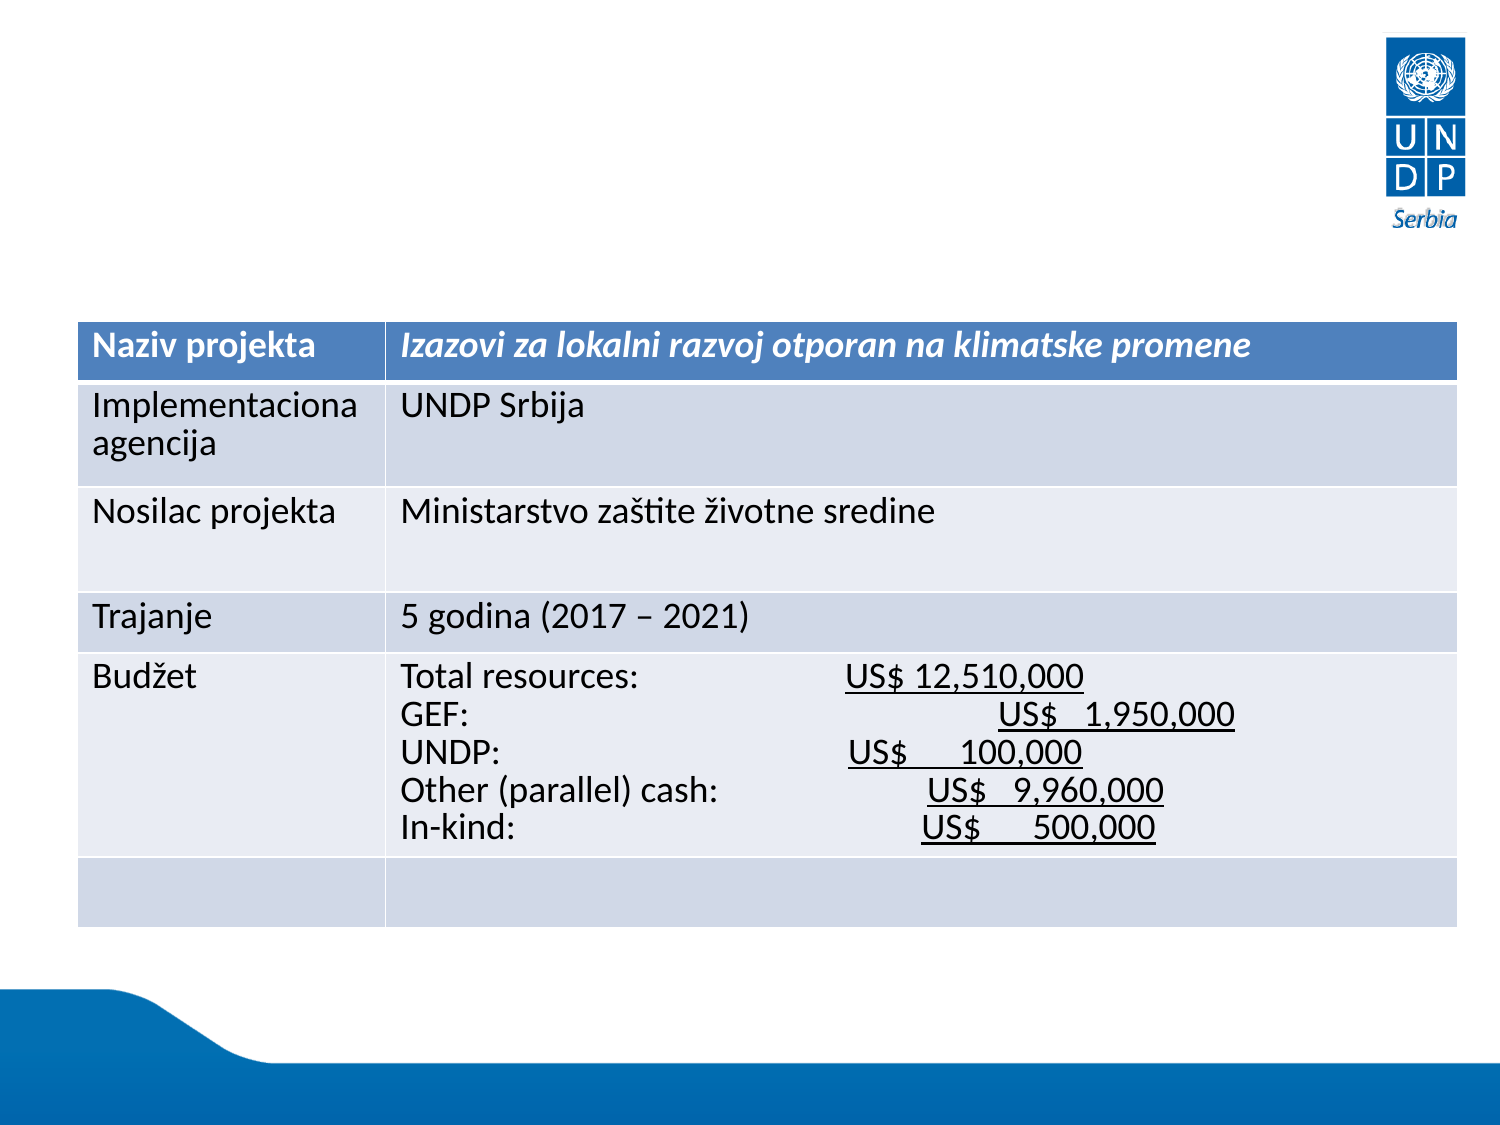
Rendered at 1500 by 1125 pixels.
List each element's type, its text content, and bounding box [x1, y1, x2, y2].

table_cell [78, 858, 385, 927]
table_cell UNDP Srbija [386, 385, 1457, 486]
table_cell Trajanje [78, 593, 385, 652]
picture [1378, 30, 1472, 233]
table_cell [386, 858, 1457, 927]
table_cell Ministarstvo zaštite životne sredine [386, 488, 1457, 591]
table_cell Nosilac projekta [78, 488, 385, 591]
table_header Naziv projekta [78, 322, 385, 380]
table_cell Budžet [78, 654, 385, 856]
table_header Izazovi za lokalni razvoj otporan na klimatske promene [386, 322, 1457, 380]
table_cell Implementaciona agencija [78, 385, 385, 486]
picture [0, 956, 1500, 1125]
table_cell 5 godina (2017 – 2021) [386, 593, 1457, 652]
table_cell Total resources: US$ 12,510,000 GEF: US$ 1,950,000 UNDP: US$ 100,000 Other (parallel) cash: US$ 9,960,000 In-kind: US$ 500,000 [386, 654, 1457, 856]
